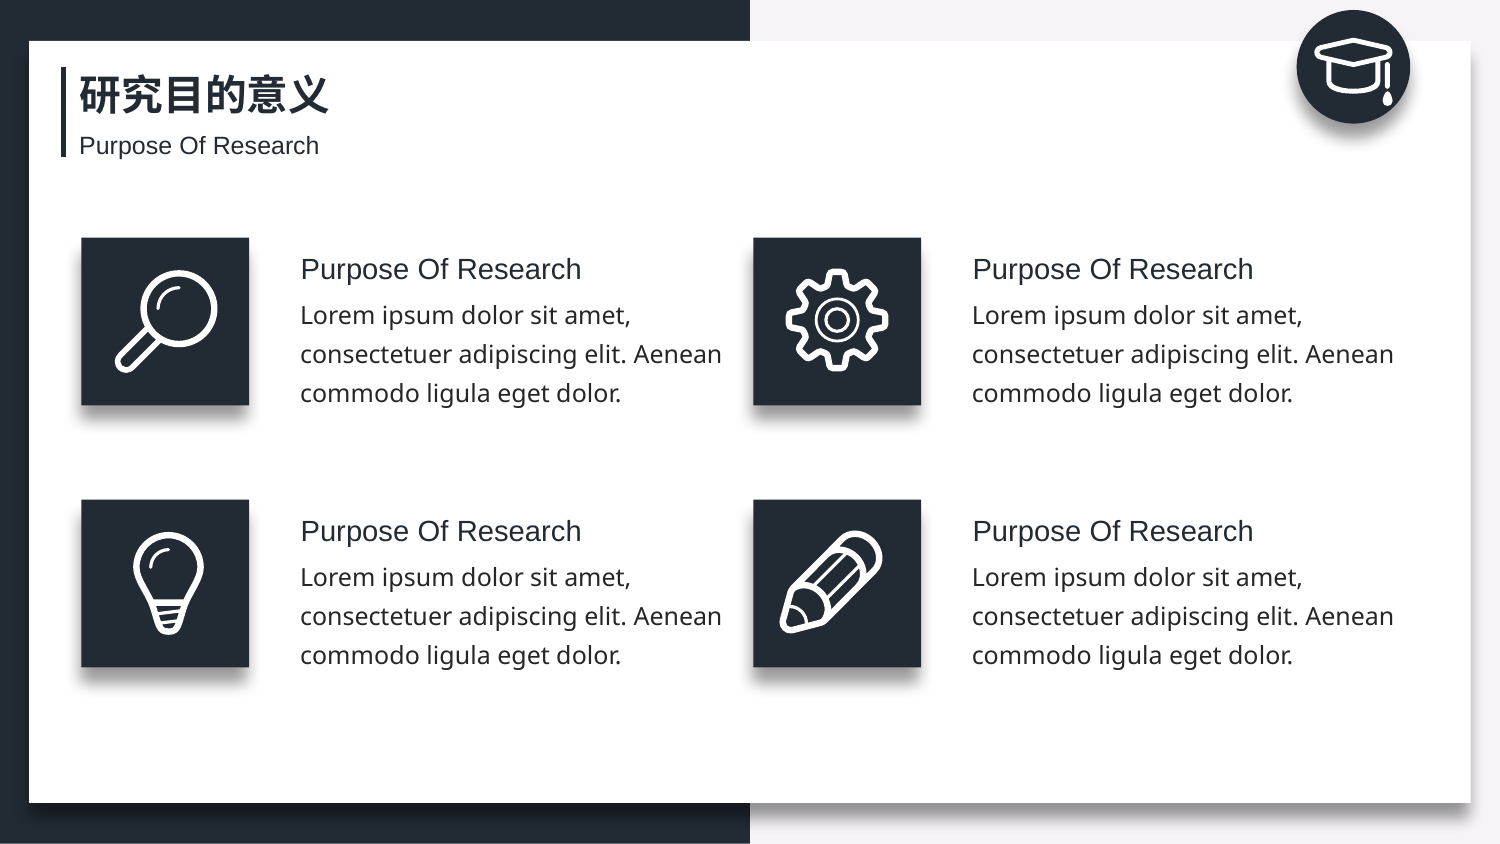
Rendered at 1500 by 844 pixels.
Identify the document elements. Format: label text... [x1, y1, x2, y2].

text_box Lorem ipsum dolor sit amet, consectetuer adipiscing elit. Aenean commodo ligula eget dolor. [957, 283, 1426, 415]
text_box Purpose Of Research [957, 505, 1270, 545]
text_box Purpose Of Research [285, 243, 598, 283]
text_box [752, 499, 922, 668]
text_box [779, 530, 883, 634]
text_box Purpose Of Research [285, 505, 598, 545]
text_box 研究目的意义 [64, 61, 346, 127]
text_box Lorem ipsum dolor sit amet, consectetuer adipiscing elit. Aenean commodo ligula eget dolor. [285, 545, 742, 677]
text_box Lorem ipsum dolor sit amet, consectetuer adipiscing elit. Aenean commodo ligula eget dolor. [957, 545, 1426, 677]
text_box [80, 499, 250, 668]
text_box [133, 531, 204, 635]
text_box Purpose Of Research [64, 121, 336, 167]
text_box [752, 237, 922, 406]
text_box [114, 270, 218, 373]
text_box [785, 268, 889, 372]
text_box [80, 237, 250, 406]
text_box Lorem ipsum dolor sit amet, consectetuer adipiscing elit. Aenean commodo ligula eget dolor. [285, 283, 742, 415]
text_box Purpose Of Research [957, 243, 1270, 283]
